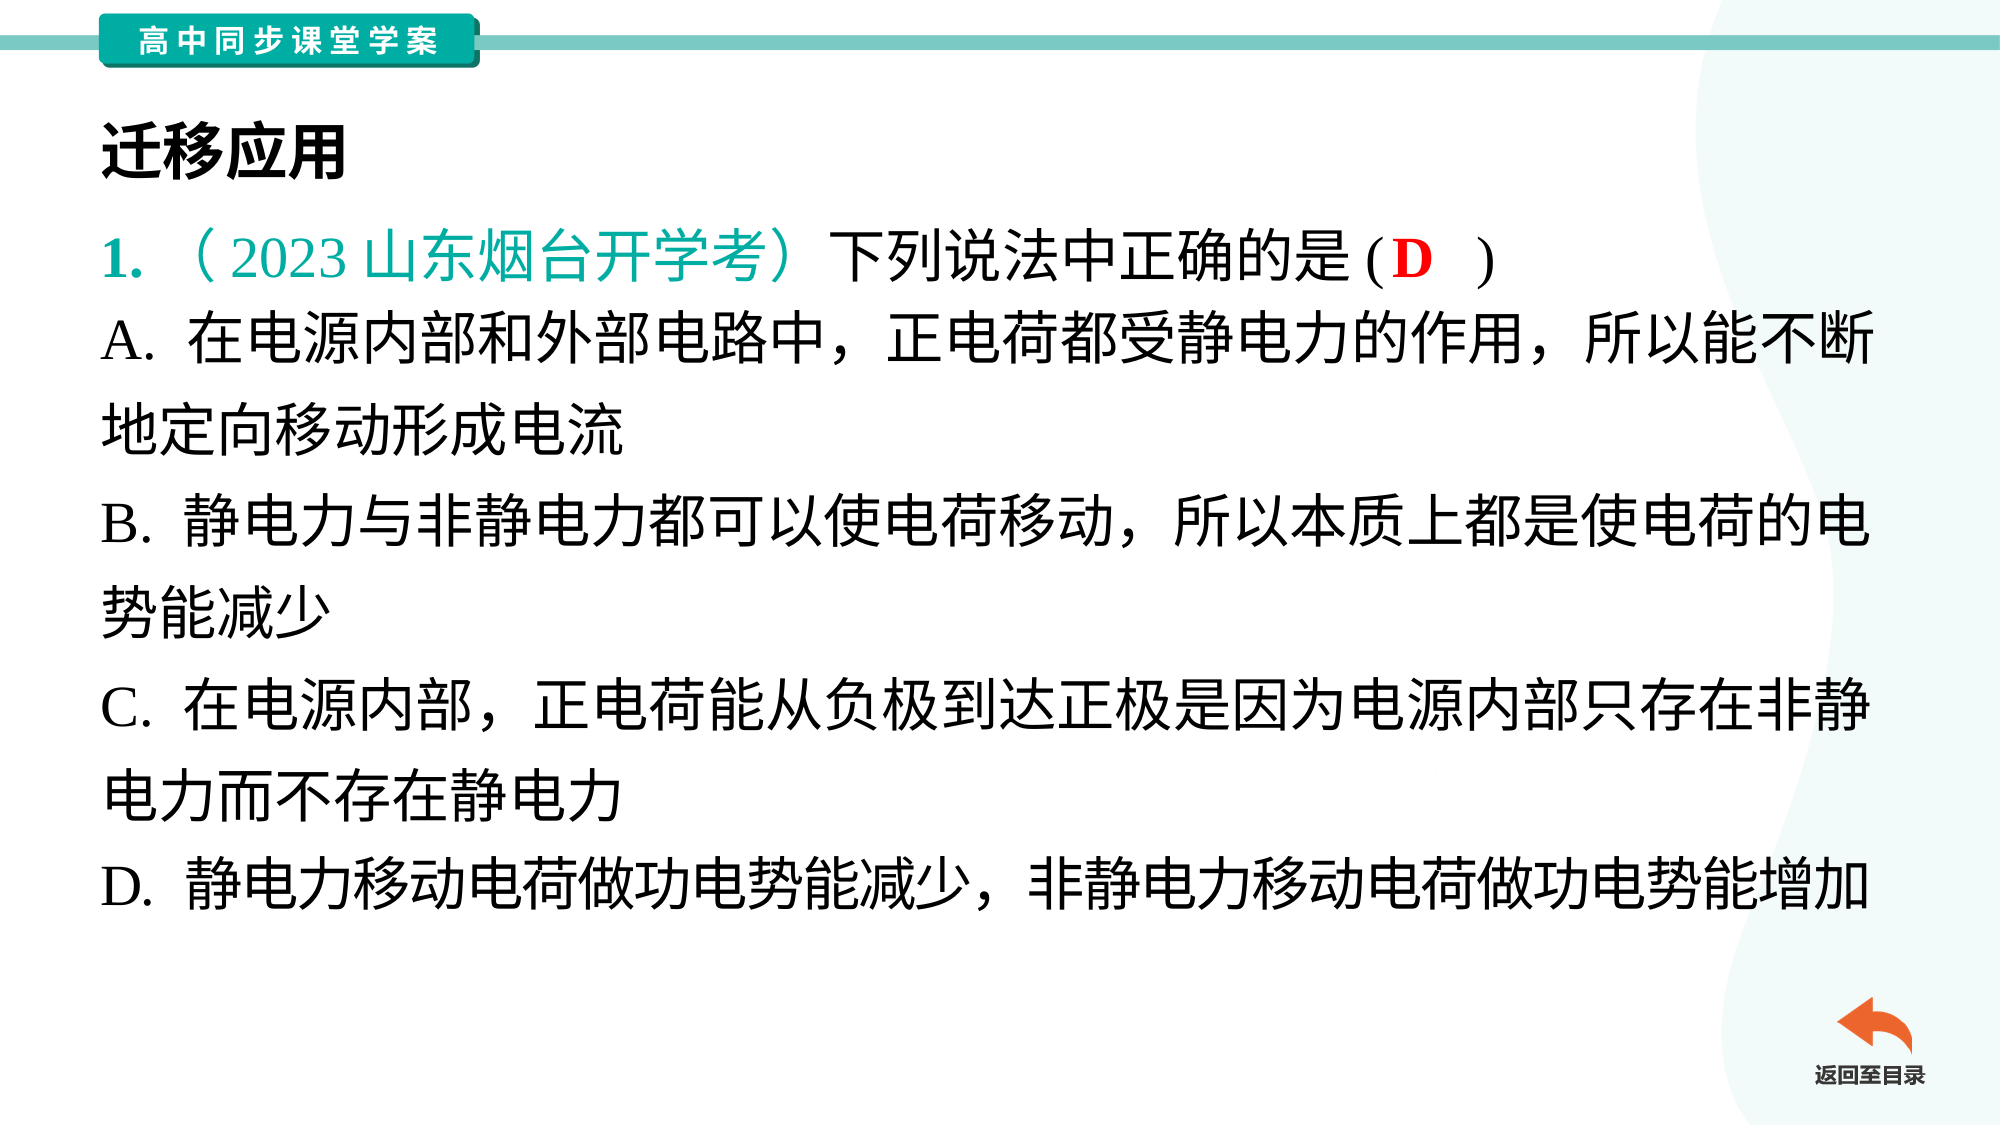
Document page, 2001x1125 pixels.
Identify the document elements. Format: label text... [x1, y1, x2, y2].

text_box 1.（2023山东烟台开学考）下列说法中正确的是( ) [1456, 187, 1899, 278]
picture [0, 0, 2000, 1125]
text_box D [1370, 184, 1456, 278]
text_box 1.（2023山东烟台开学考）下列说法中正确的是( ) [100, 187, 1370, 278]
text_box 迁移应用 [100, 76, 1899, 187]
text_box A. 在电源内部和外部电路中，正电荷都受静电力的作用，所以能不断 地定向移动形成电流 B. 静电力与非静电力都可以使电荷移动，所以本质上都是使电荷的电 势能减少 C. 在电源内部，正电荷能从负极到达正极是因为电源内部只存在非静 电力而不存在静电力 D. 静电力移动电荷做功电势能减少，非静电力移动电荷做功电势能增加 [100, 279, 1899, 910]
